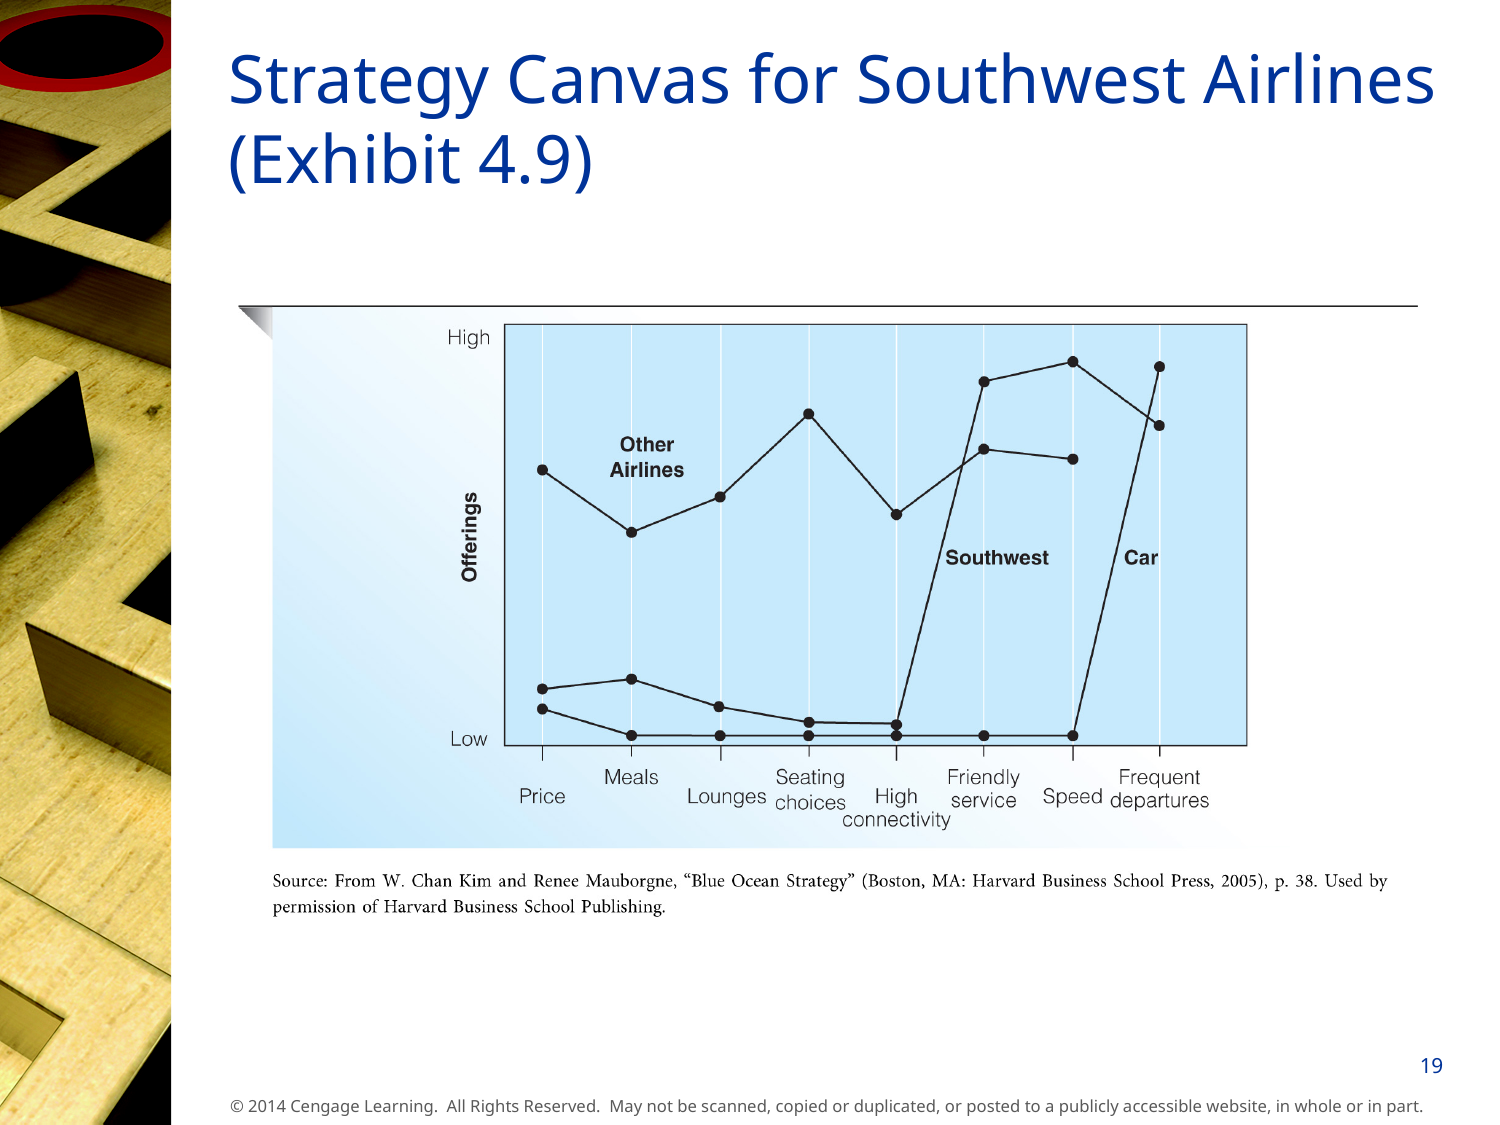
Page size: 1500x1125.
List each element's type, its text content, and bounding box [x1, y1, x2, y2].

picture [0, 0, 172, 1125]
picture [238, 304, 1419, 918]
slide_number 19 [1386, 1037, 1478, 1097]
title Strategy Canvas for Southwest Airlines (Exhibit 4.9) [213, 29, 1454, 213]
